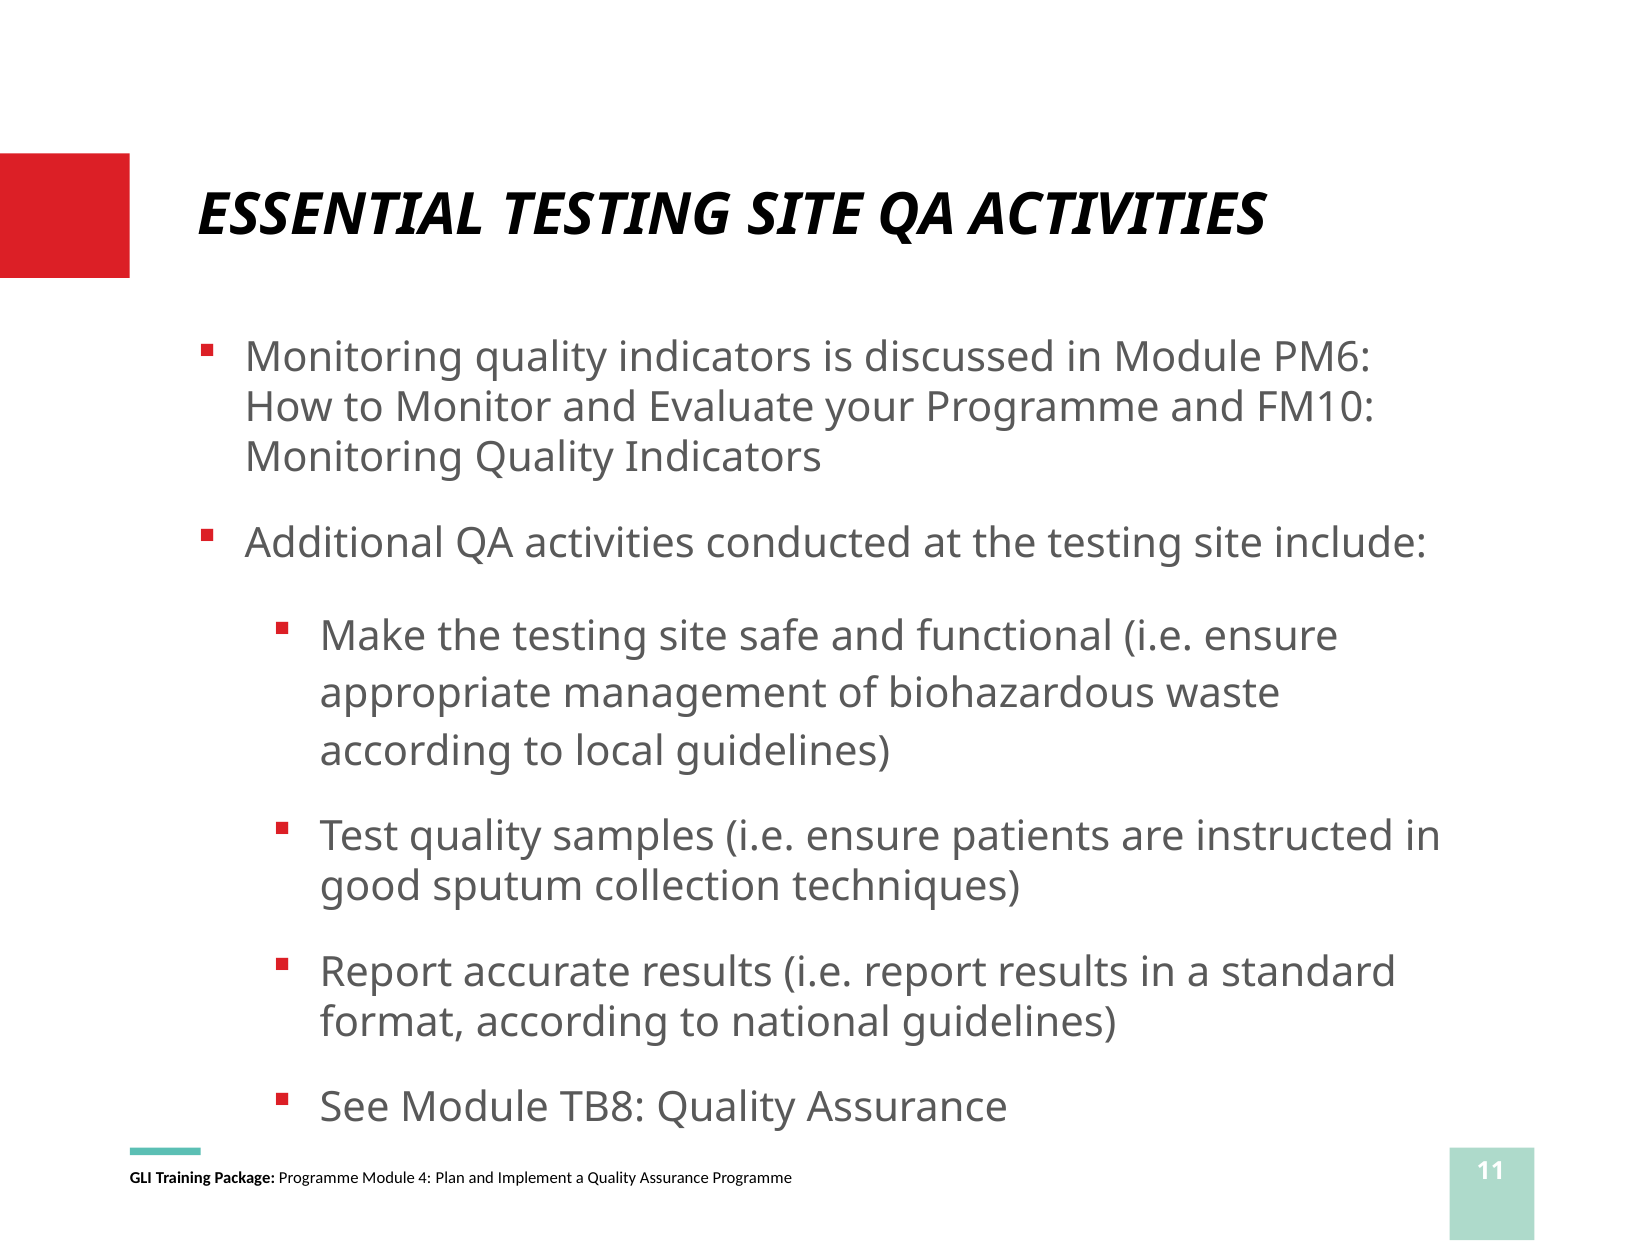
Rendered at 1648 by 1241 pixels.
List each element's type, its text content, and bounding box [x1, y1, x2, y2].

list Monitoring quality indicators is discussed in Module PM6: How to Monitor and Evaluate your Programme and FM10: Monitoring Quality Indicators Additional QA activities conducted at the testing site include: Make the testing site safe and functional (i.e. ensure appropriate management of biohazardous waste according to local guidelines) Test quality samples (i.e. ensure patients are instructed in good sputum collection techniques) Report accurate results (i.e. report results in a standard format, according to national guidelines) See Module TB8: Quality Assurance [197, 330, 1450, 1087]
title ESSENTIAL TESTING SITE QA ACTIVITIES [197, 153, 1450, 278]
